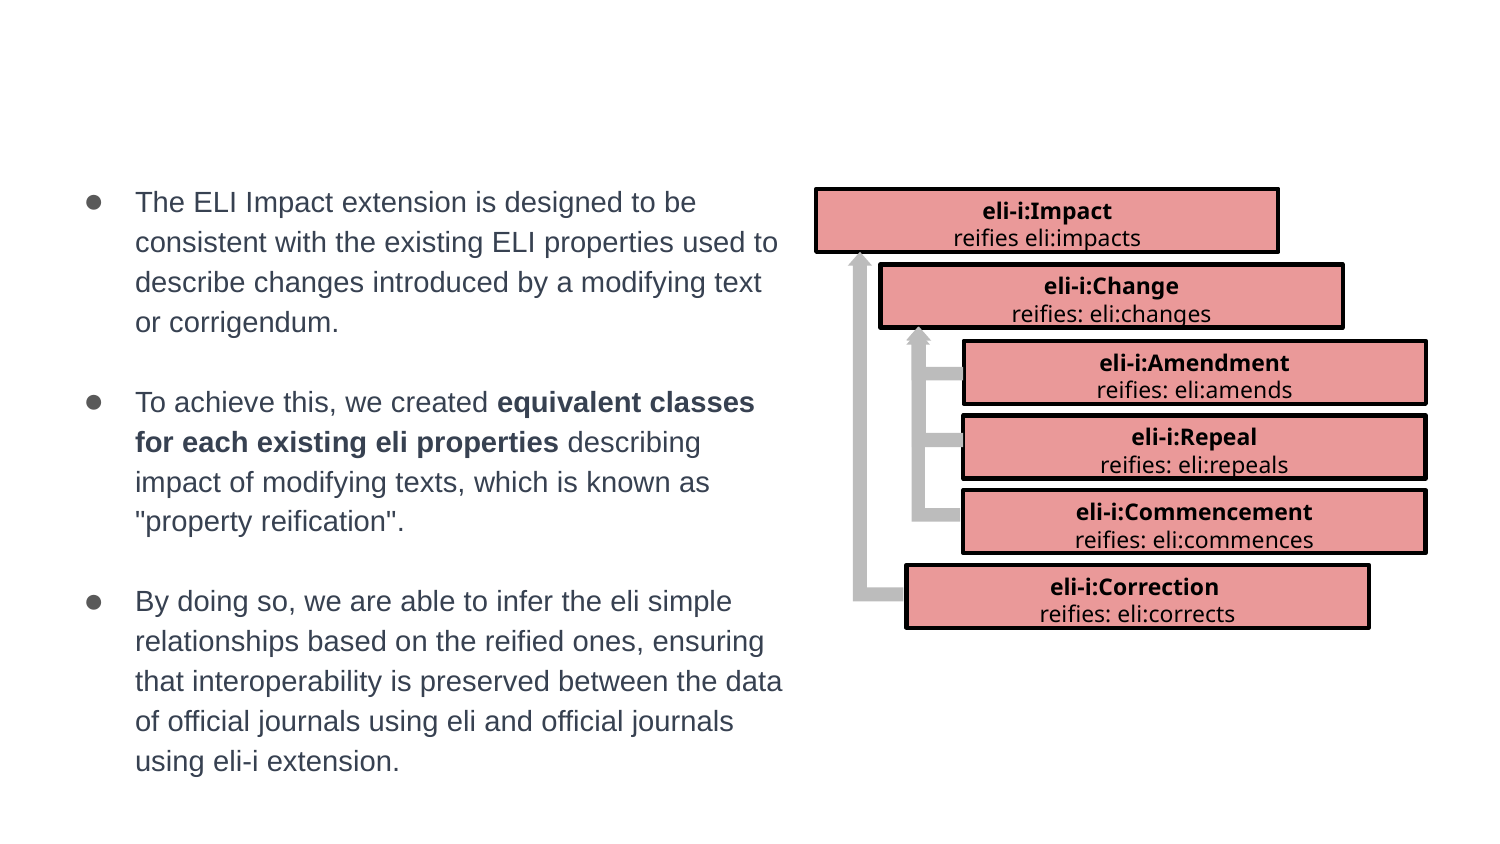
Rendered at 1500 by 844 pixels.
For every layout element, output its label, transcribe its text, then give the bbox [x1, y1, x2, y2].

text_box [906, 331, 961, 522]
text_box eli-i:Change reifies: eli:changes [880, 264, 1343, 328]
text_box eli-i:Repeal reifies: eli:repeals [963, 415, 1426, 479]
text_box eli-i:Amendment reifies: eli:amends [963, 340, 1426, 404]
text_box [925, 381, 964, 448]
text_box [925, 366, 964, 381]
list The ELI Impact extension is designed to be consistent with the existing ELI properties used to describe changes introduced by a modifying text or corrigendum. To achieve this, we created equivalent classes for each existing eli properties describing impact of modifying texts, which is known as "property reification". By doing so, we are able to infer the eli simple relationships based on the reified ones, ensuring that interoperability is preserved between the data of official journals using eli and official journals using eli-i extension. [51, 162, 804, 796]
text_box [847, 251, 904, 602]
text_box eli-i:Correction reifies: eli:corrects [906, 564, 1369, 628]
text_box eli-i:Commencement reifies: eli:commences [963, 490, 1426, 554]
text_box eli-i:Impact reifies eli:impacts [816, 188, 1279, 252]
text_box [906, 326, 930, 340]
